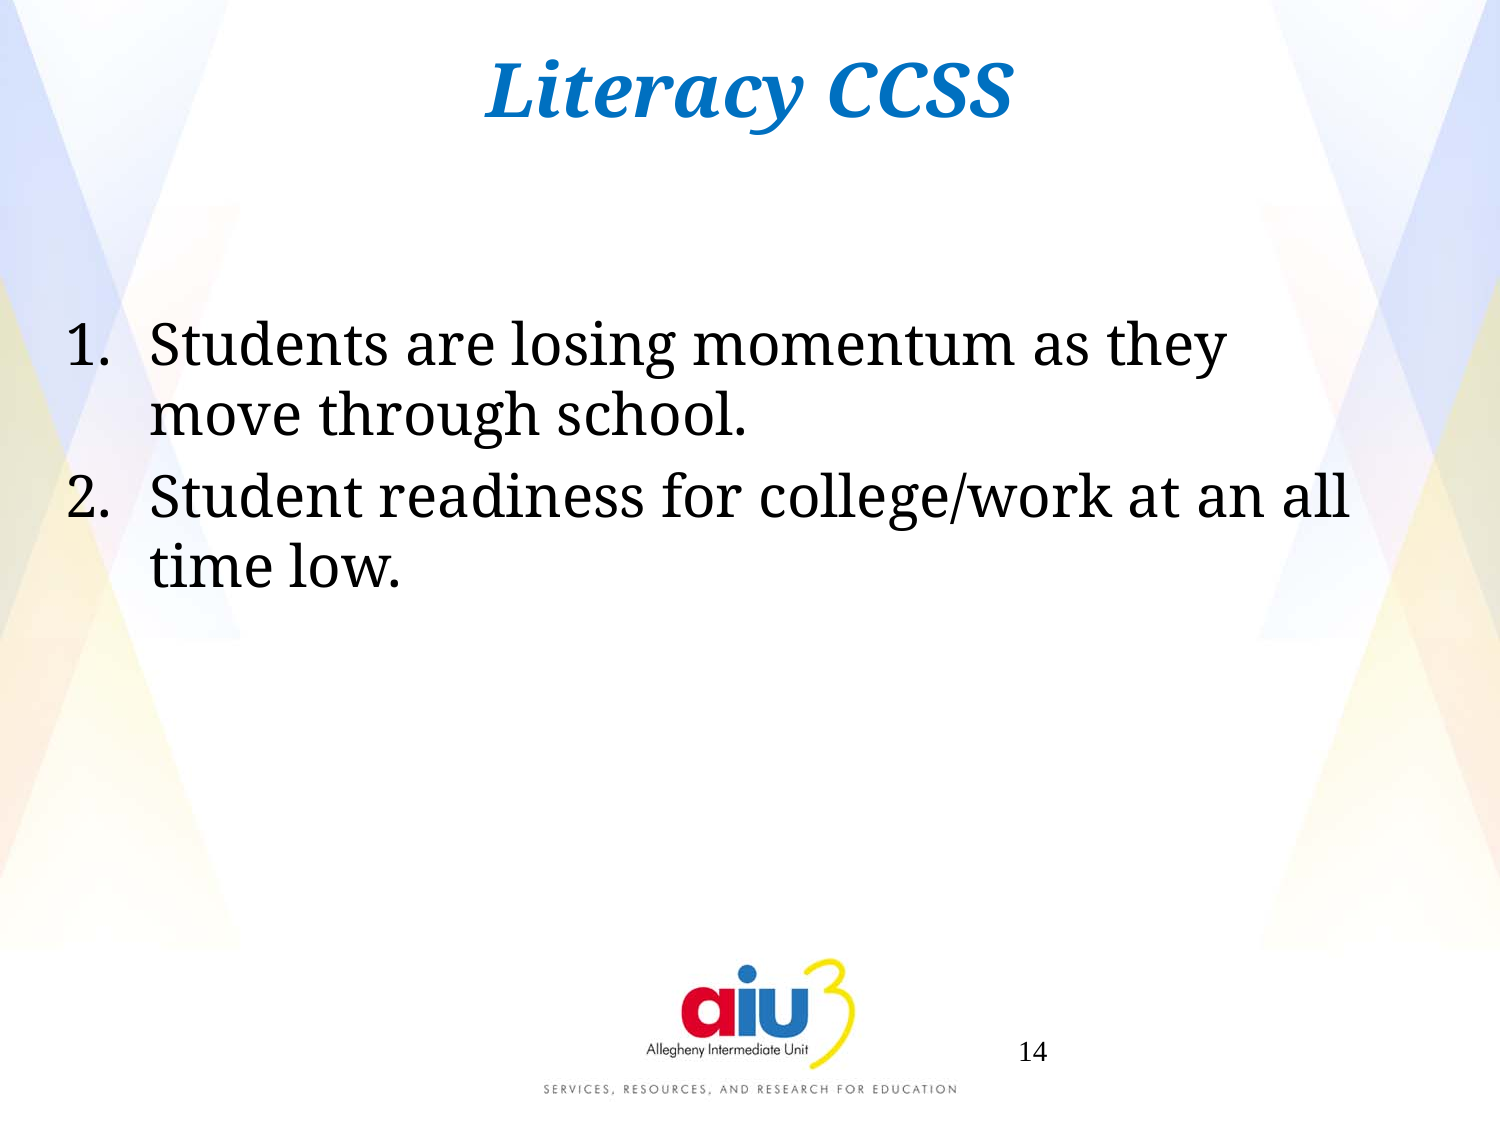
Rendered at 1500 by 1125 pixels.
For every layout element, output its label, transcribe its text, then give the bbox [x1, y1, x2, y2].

picture [0, 0, 1500, 1125]
title Literacy CCSS [112, 24, 1388, 151]
text_box 14 [749, 1024, 1063, 1100]
list Students are losing momentum as they move through school. Student readiness for college/work at an all time low. [49, 299, 1388, 751]
